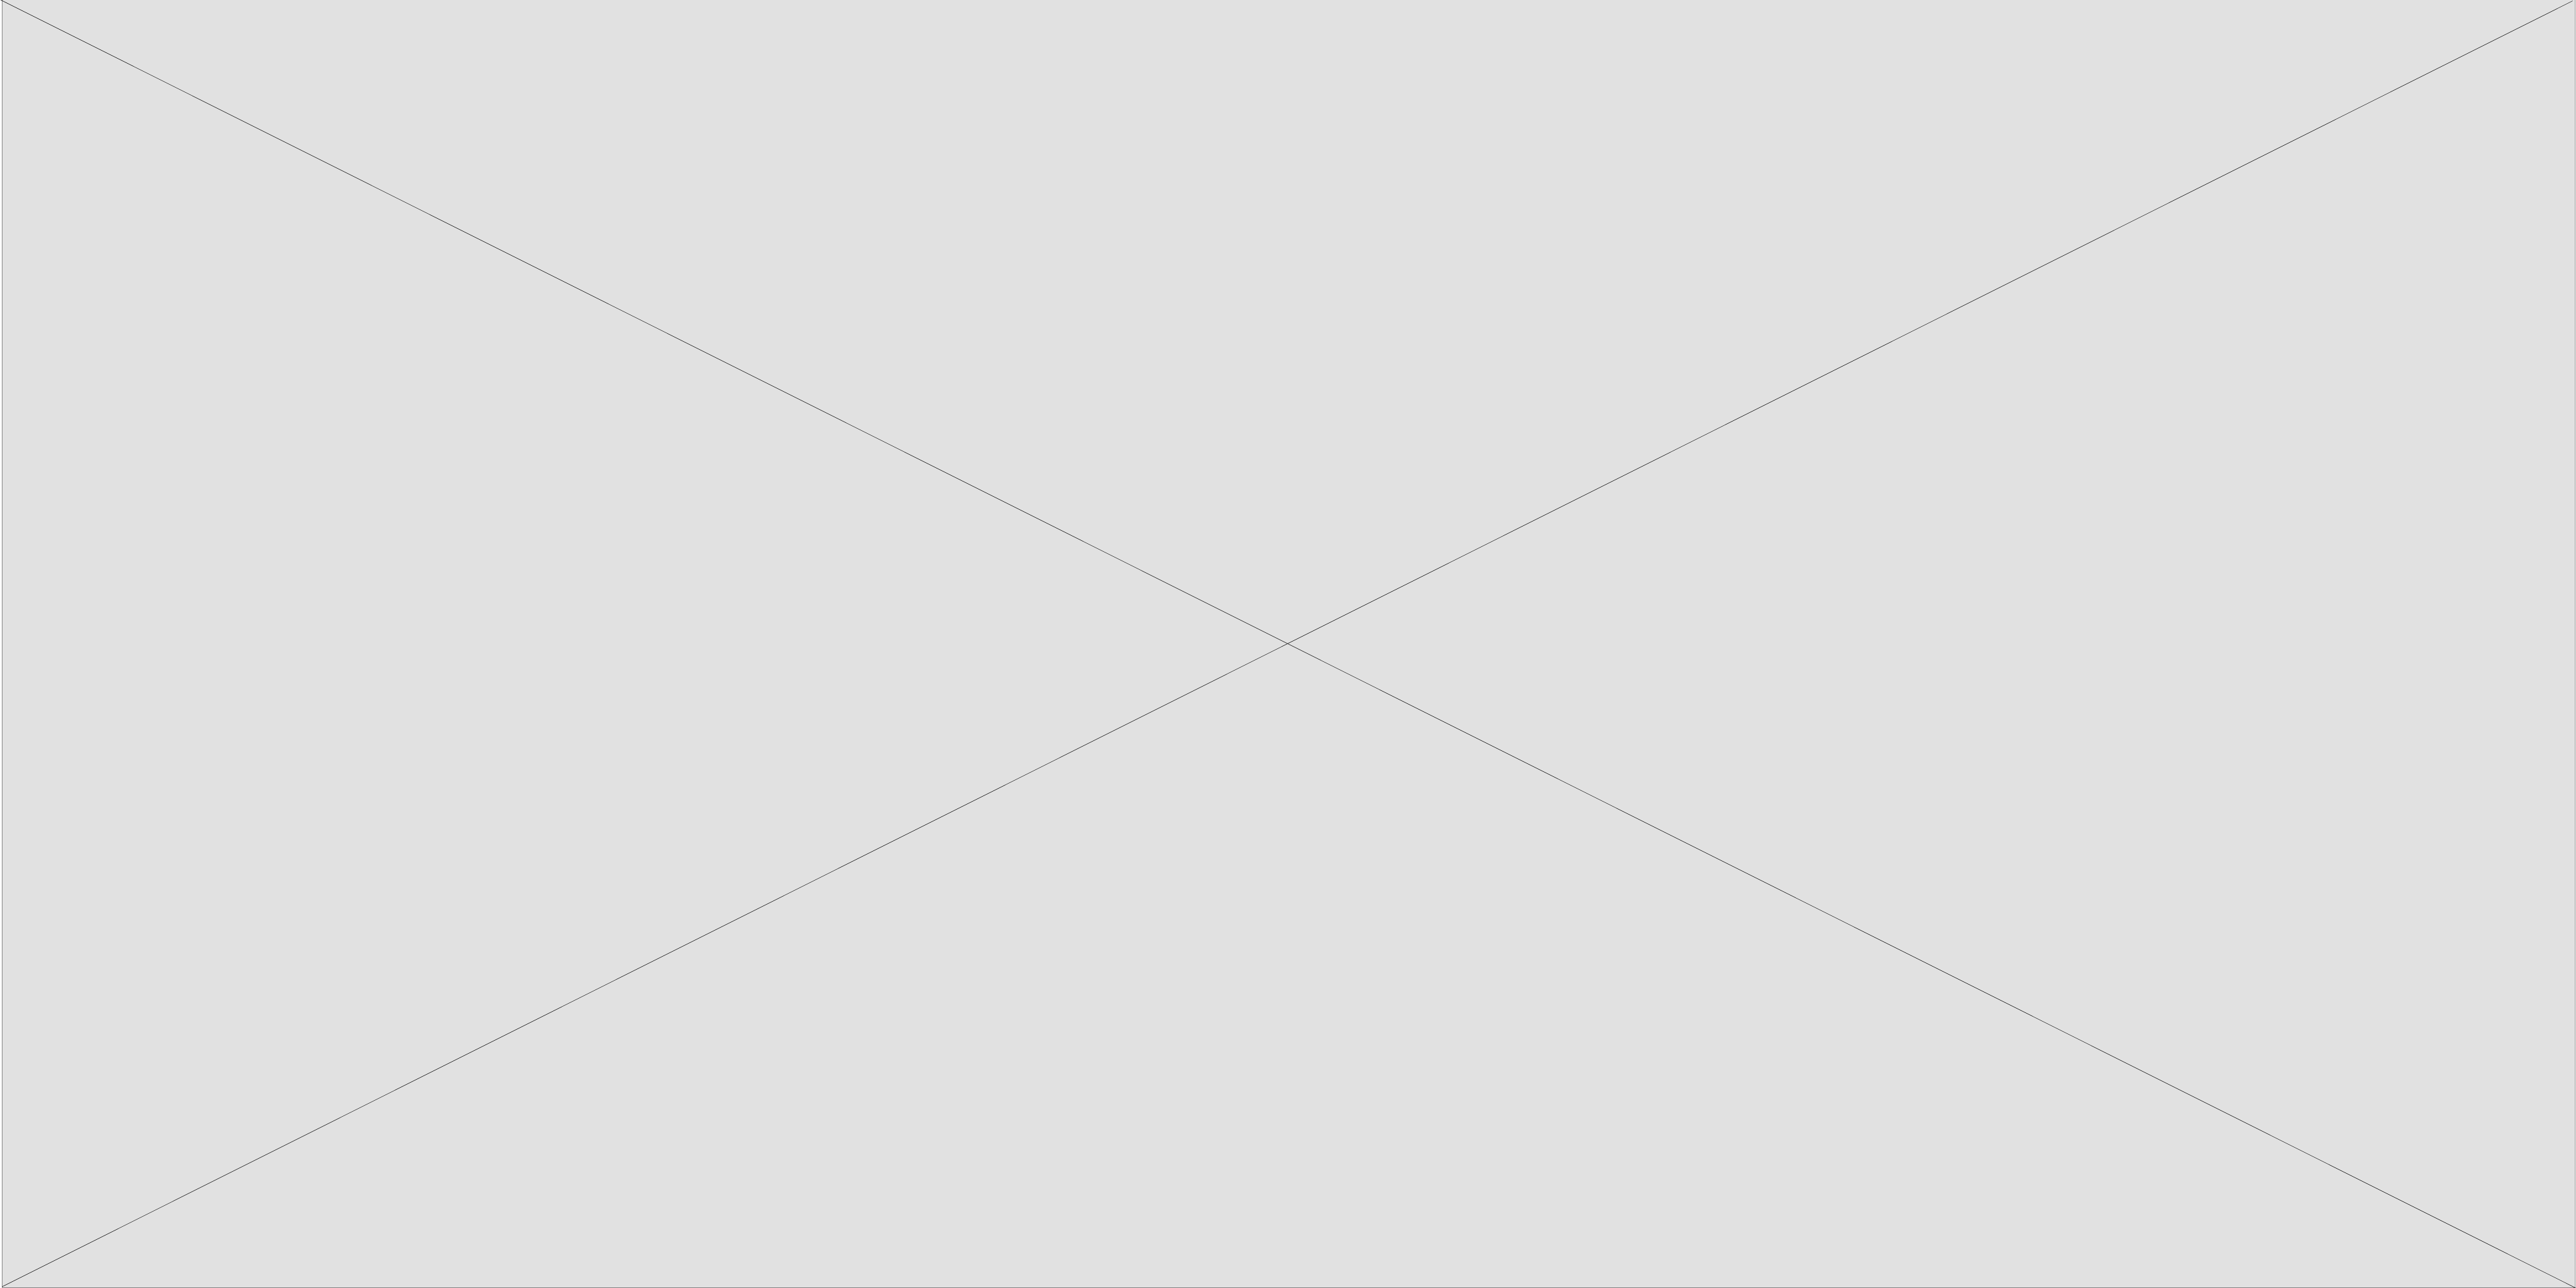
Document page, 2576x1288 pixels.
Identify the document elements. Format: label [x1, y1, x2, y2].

text_box [0, 0, 2576, 1288]
